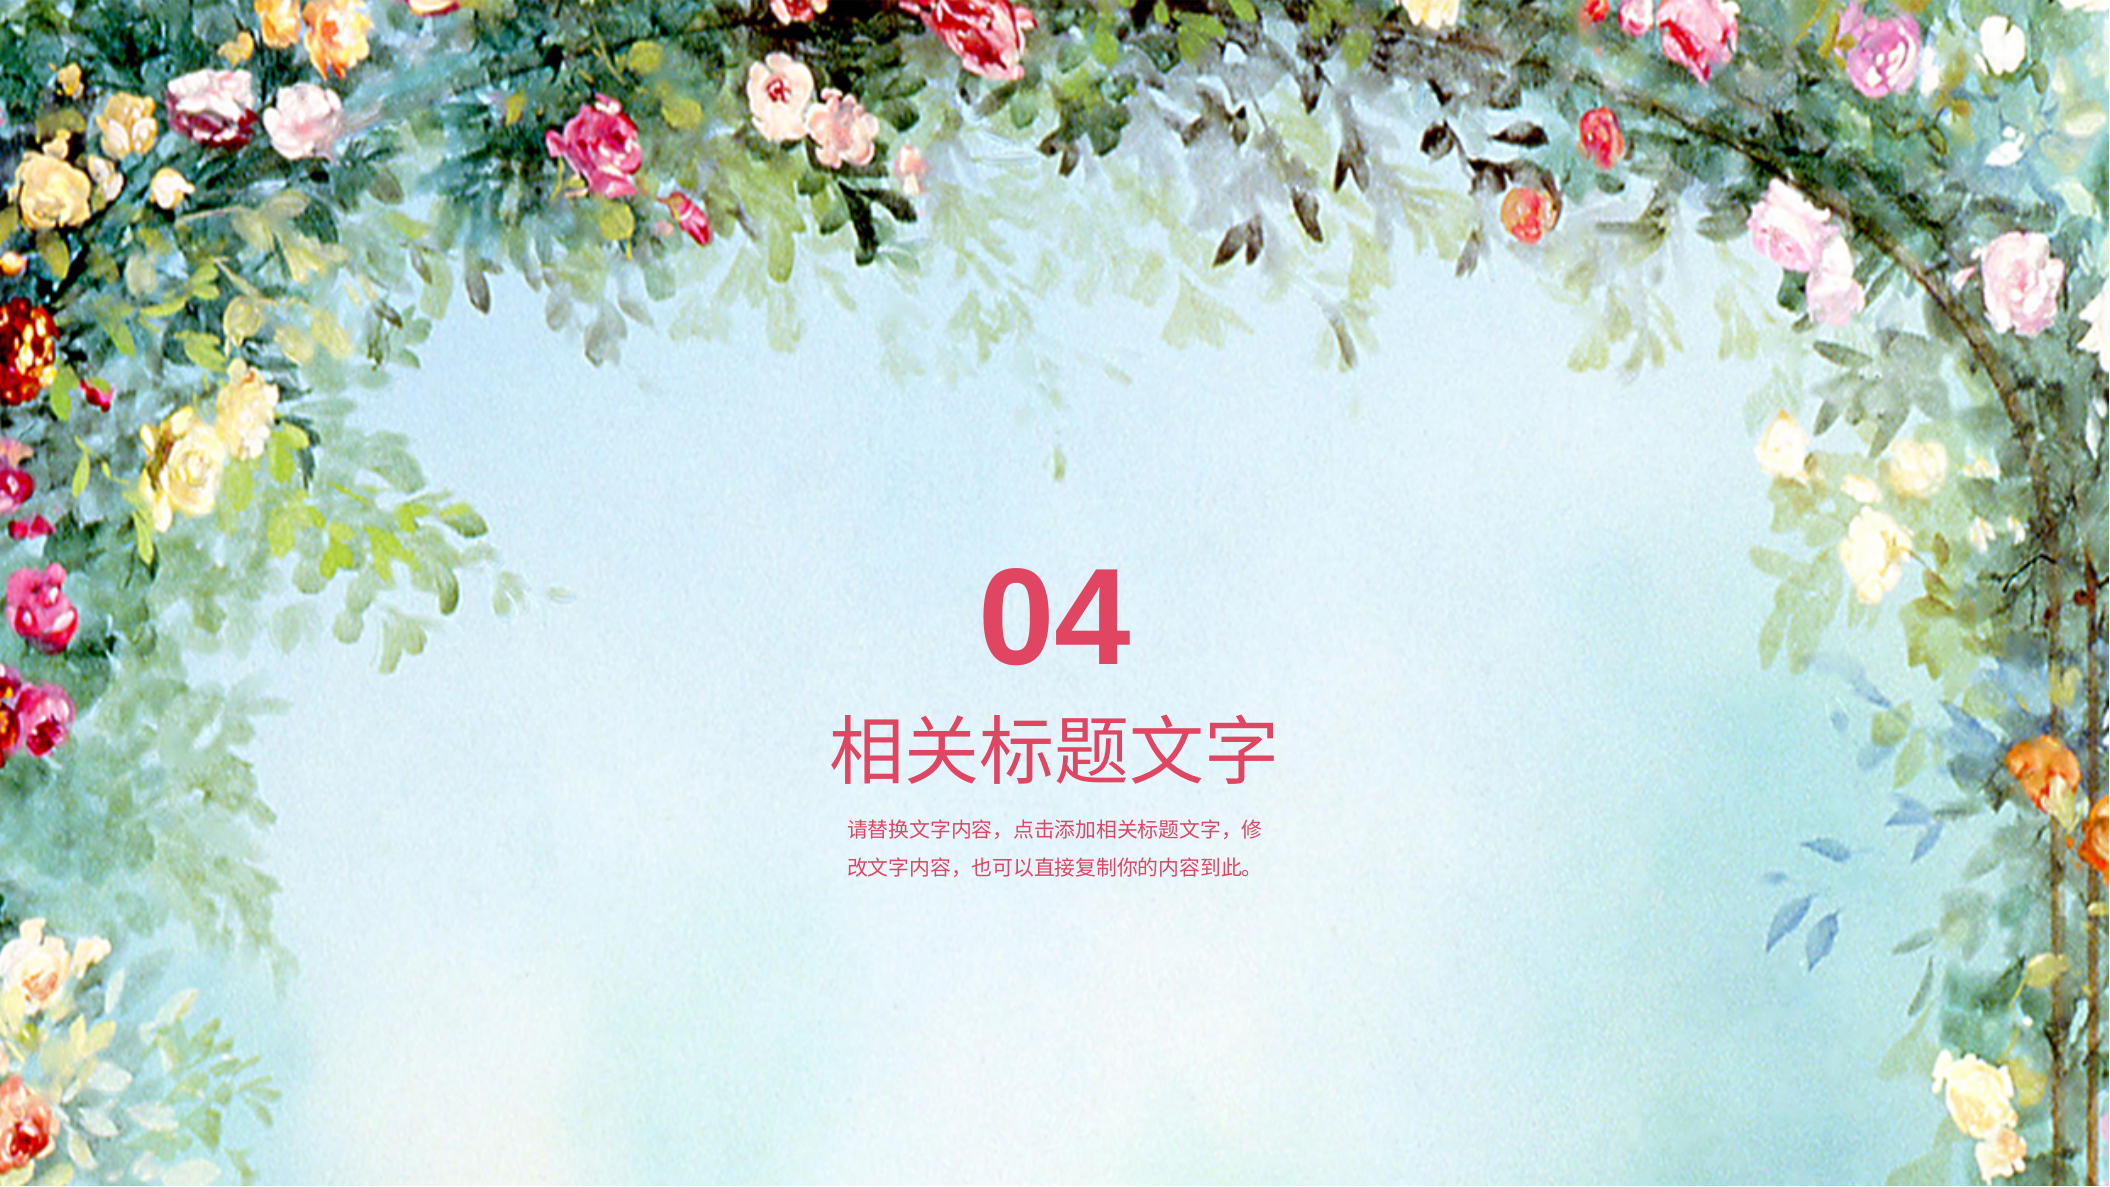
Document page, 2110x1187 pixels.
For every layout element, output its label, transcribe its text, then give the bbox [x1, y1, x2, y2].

text_box 04 [960, 475, 1149, 695]
text_box 请替换文字内容，点击添加相关标题文字，修改文字内容，也可以直接复制你的内容到此。 [829, 796, 1280, 887]
text_box [0, 0, 2110, 1187]
text_box 相关标题文字 [788, 695, 1321, 801]
